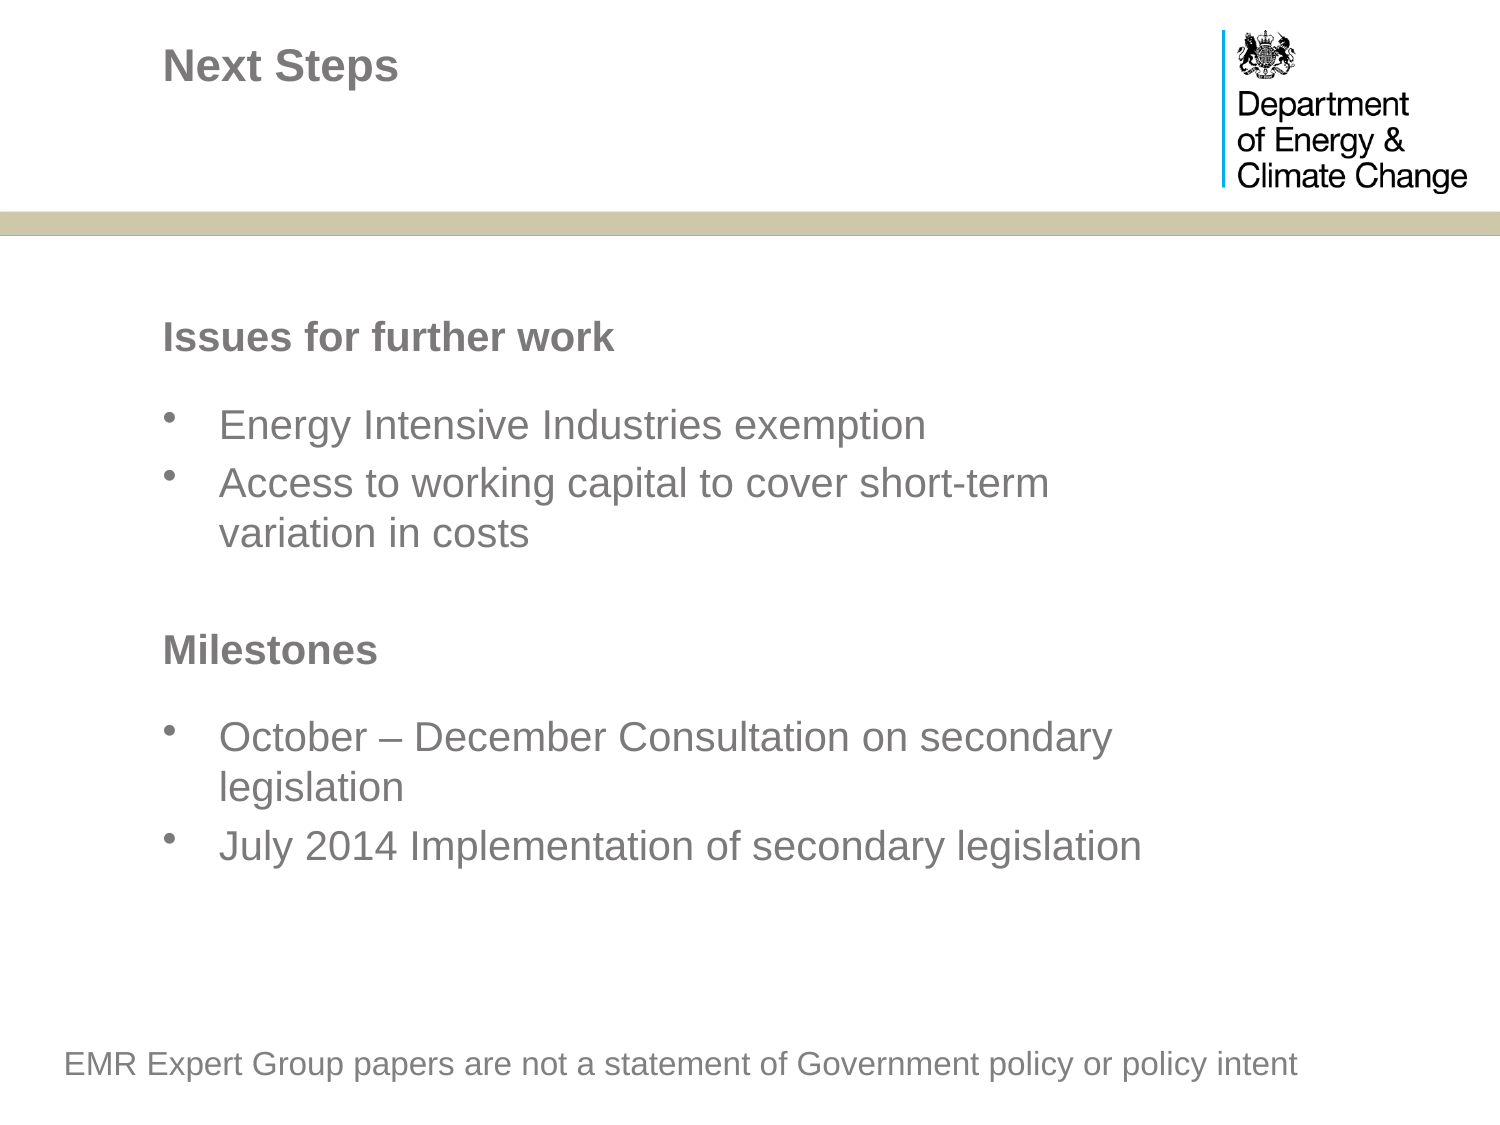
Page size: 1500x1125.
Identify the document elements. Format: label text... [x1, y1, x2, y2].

picture [0, 208, 1500, 236]
list Issues for further work Energy Intensive Industries exemption Access to working capital to cover short-term variation in costs Milestones October – December Consultation on secondary legislation July 2014 Implementation of secondary legislation [147, 302, 1234, 1024]
picture [1222, 30, 1467, 194]
title Next Steps [147, 27, 1034, 112]
text_box EMR Expert Group papers are not a statement of Government policy or policy intent [48, 1034, 1315, 1090]
